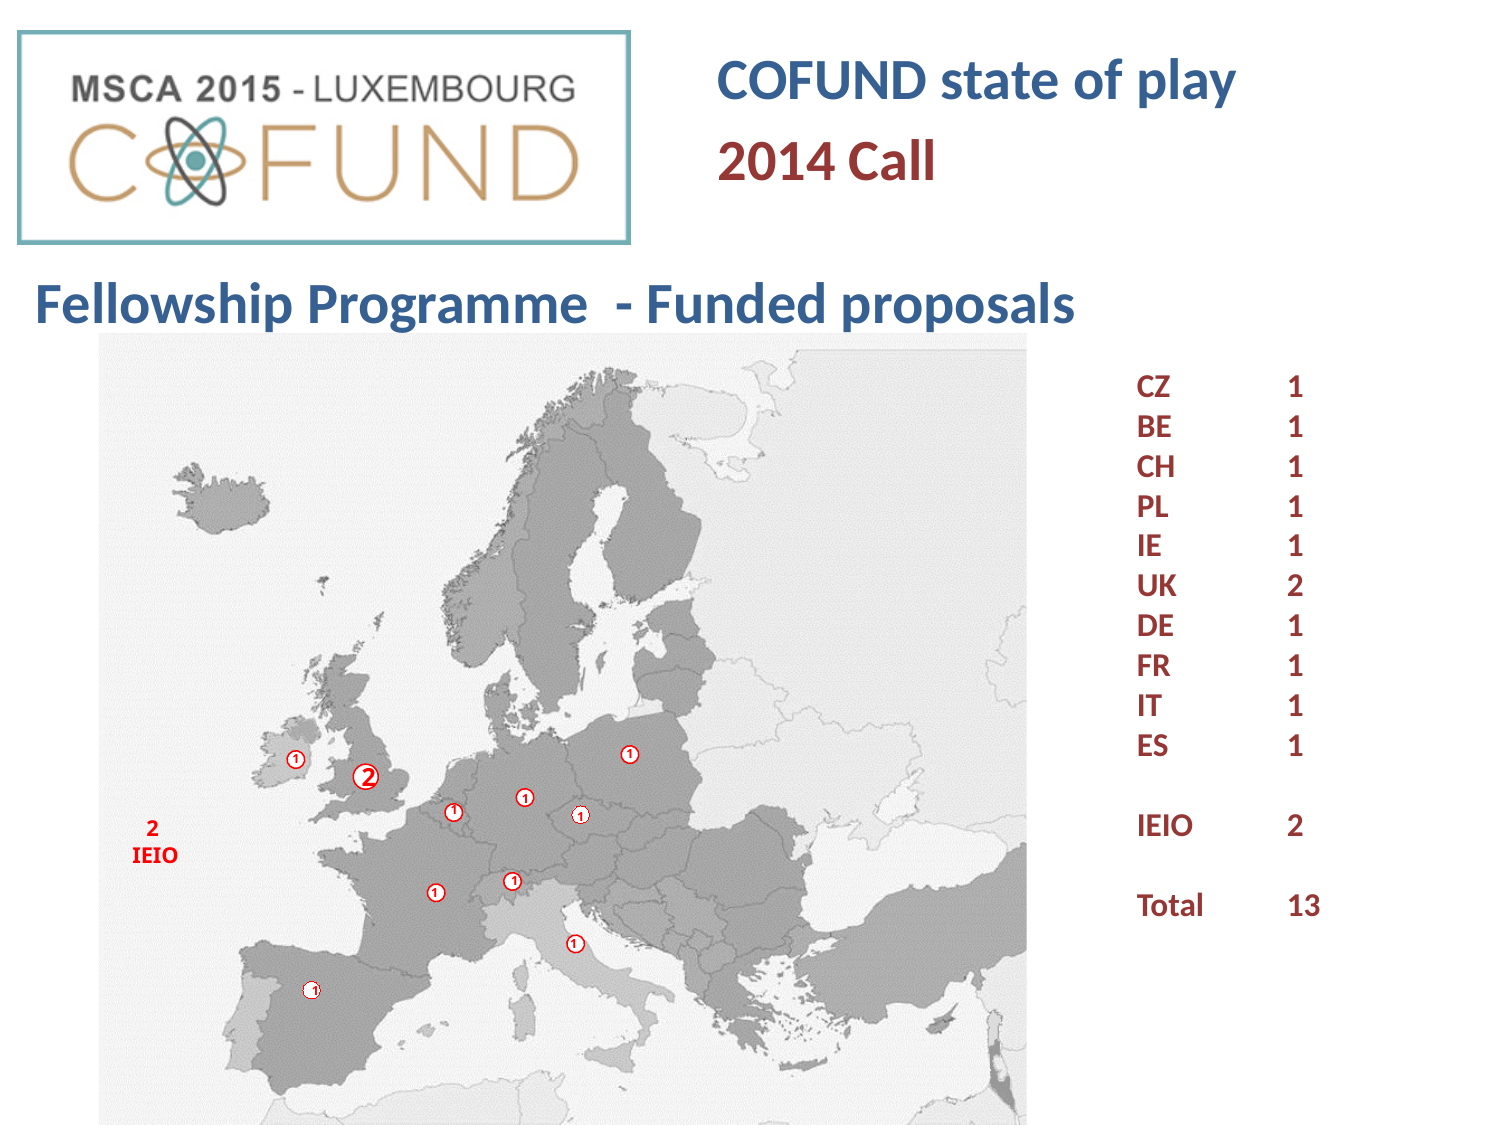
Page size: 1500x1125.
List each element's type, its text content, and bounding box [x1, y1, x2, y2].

picture [98, 333, 1027, 1125]
text_box Fellowship Programme - Funded proposals [35, 265, 1345, 402]
text_box COFUND state of play 2014 Call [702, 33, 1483, 248]
text_box CZ 1 BE 1 CH 1 PL 1 IE 1 UK 2 DE 1 FR 1 IT 1 ES 1 IEIO 2 Total 13 [1122, 356, 1395, 931]
picture [17, 30, 631, 246]
